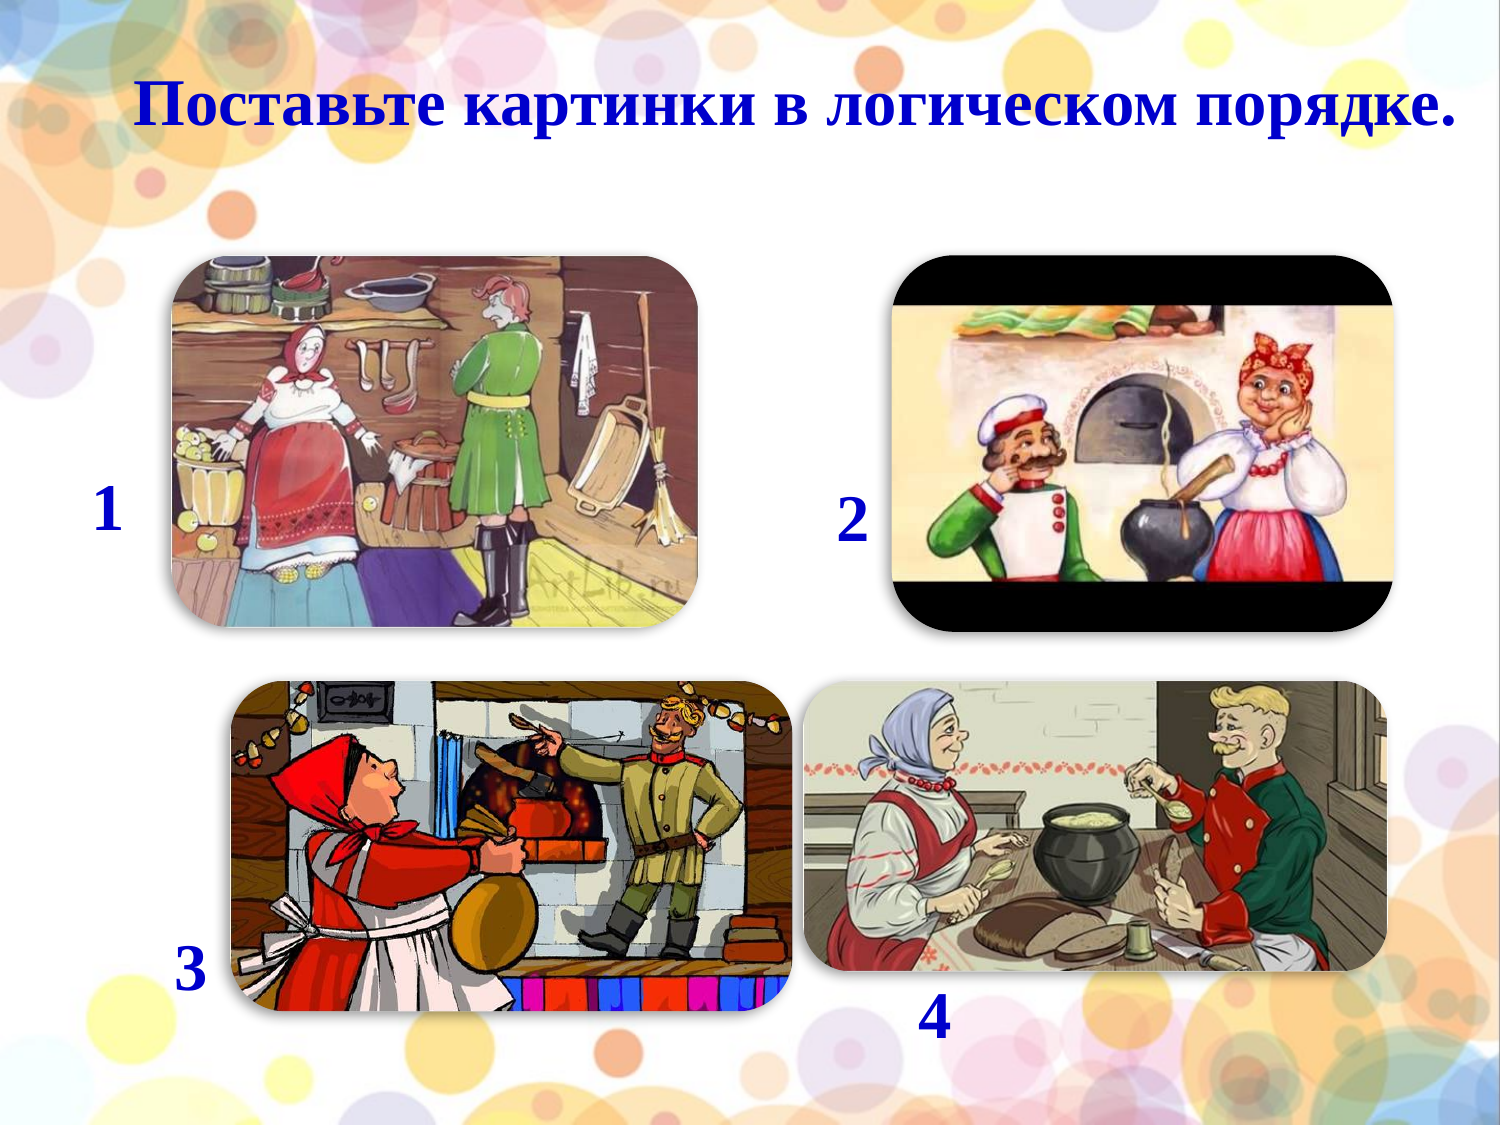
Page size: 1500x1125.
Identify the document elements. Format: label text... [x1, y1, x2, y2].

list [170, 255, 700, 628]
picture [891, 255, 1394, 633]
picture [802, 680, 1389, 972]
text_box 2 [821, 467, 885, 563]
text_box 1 [76, 456, 160, 551]
title Поставьте картинки в логическом порядке. [117, 89, 1500, 268]
picture [229, 680, 793, 1012]
text_box 4 [903, 979, 987, 1059]
text_box 3 [159, 916, 224, 1012]
